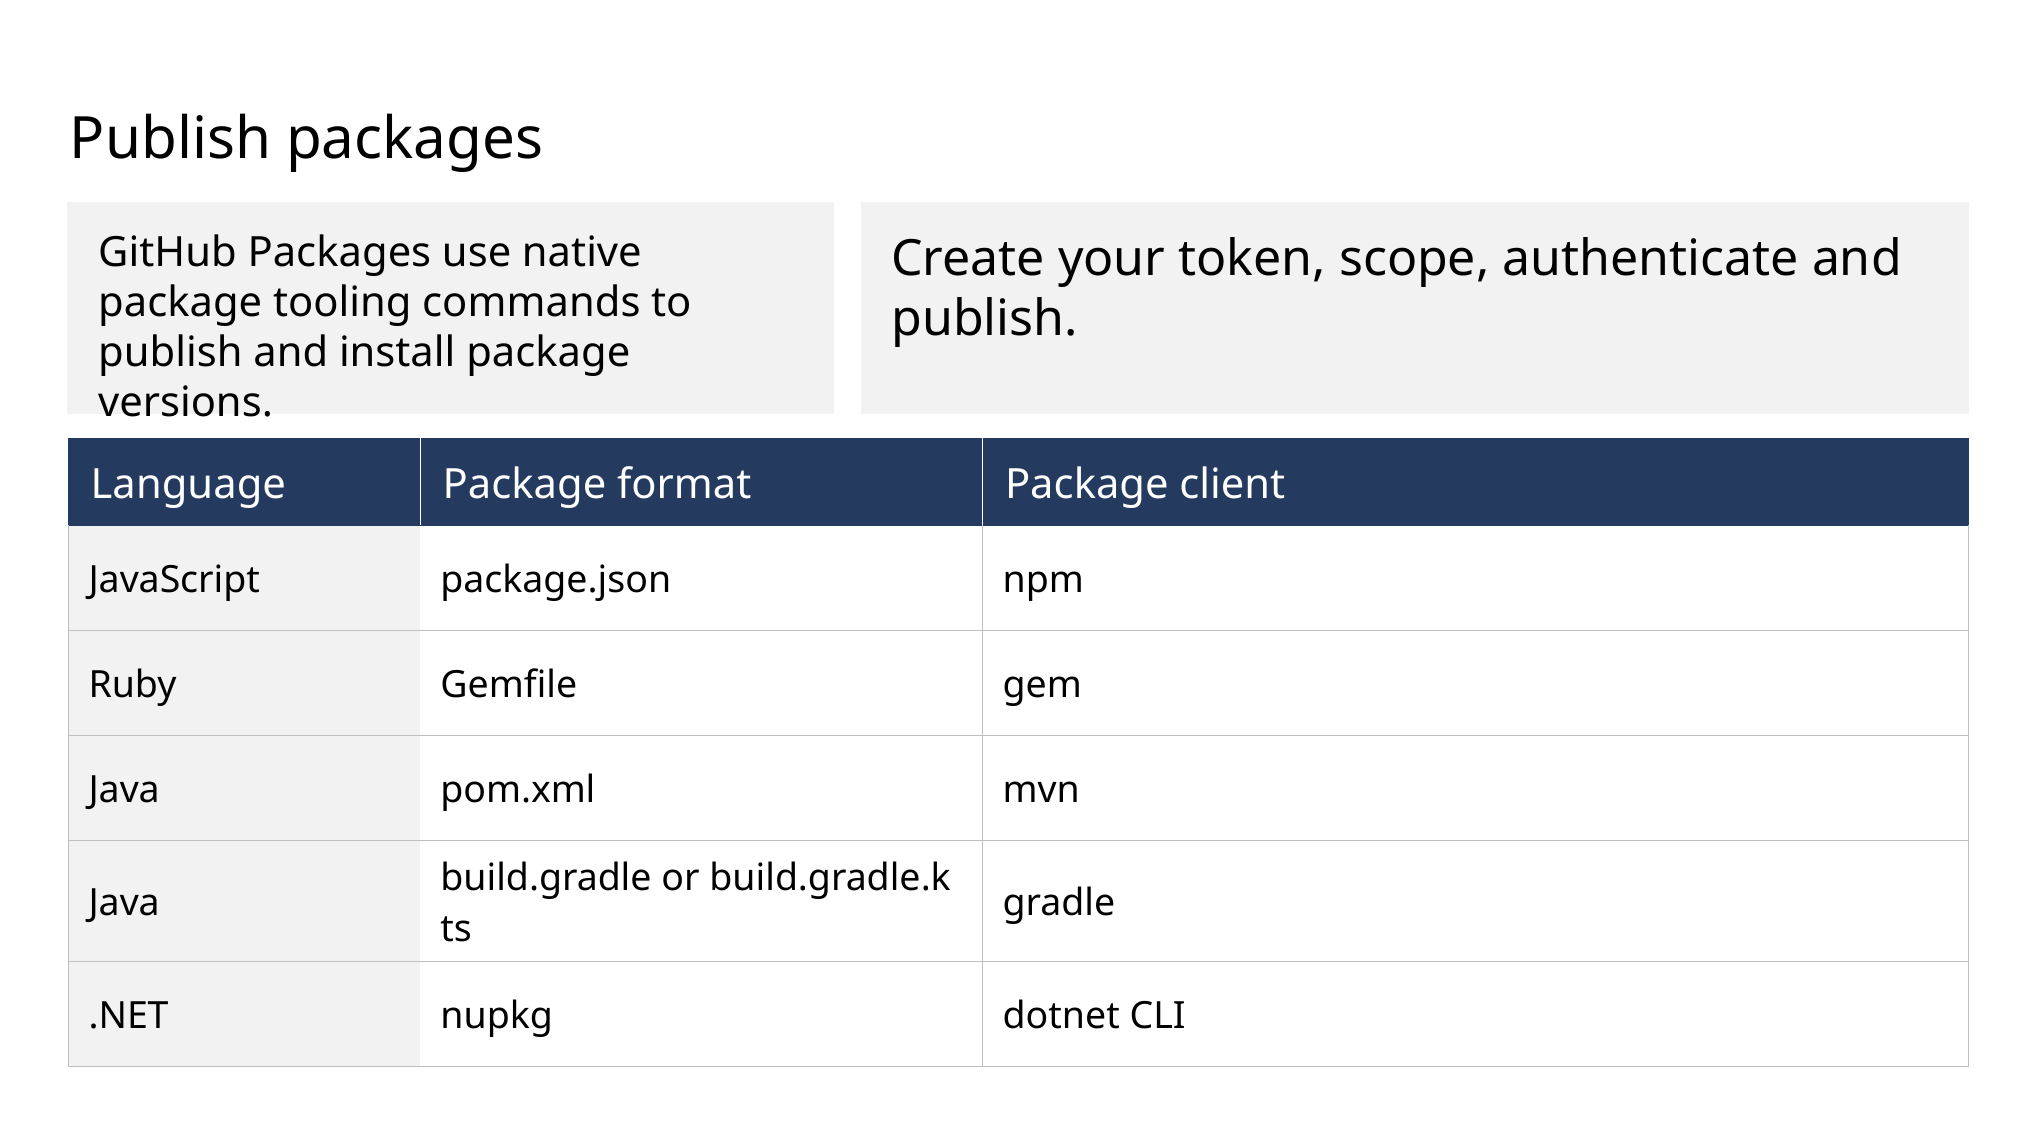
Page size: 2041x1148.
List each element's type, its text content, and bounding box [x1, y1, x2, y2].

table_cell Gemfile [420, 631, 982, 735]
table_cell npm [983, 526, 1968, 630]
table_cell Ruby [69, 631, 420, 735]
table_cell gem [983, 631, 1968, 735]
table_cell pom.xml [420, 736, 982, 840]
table_cell dotnet CLI [983, 962, 1968, 1066]
table_cell mvn [983, 736, 1968, 840]
table_header Language [69, 439, 420, 525]
table_cell .NET [69, 962, 420, 1066]
table_cell gradle [983, 841, 1968, 961]
title Publish packages [70, 103, 1969, 172]
table_cell Java [69, 736, 420, 840]
text_box GitHub Packages use native package tooling commands to publish and install package versions. [67, 202, 834, 414]
table_cell nupkg [420, 962, 982, 1066]
table_header Package client [983, 439, 1968, 525]
table_cell Java [69, 841, 420, 961]
text_box Create your token, scope, authenticate and publish. [861, 202, 1969, 414]
table_cell package.json [420, 526, 982, 630]
table_cell JavaScript [69, 526, 420, 630]
table_cell build.gradle or build.gradle.kts [420, 841, 982, 961]
table_header Package format [421, 439, 982, 525]
